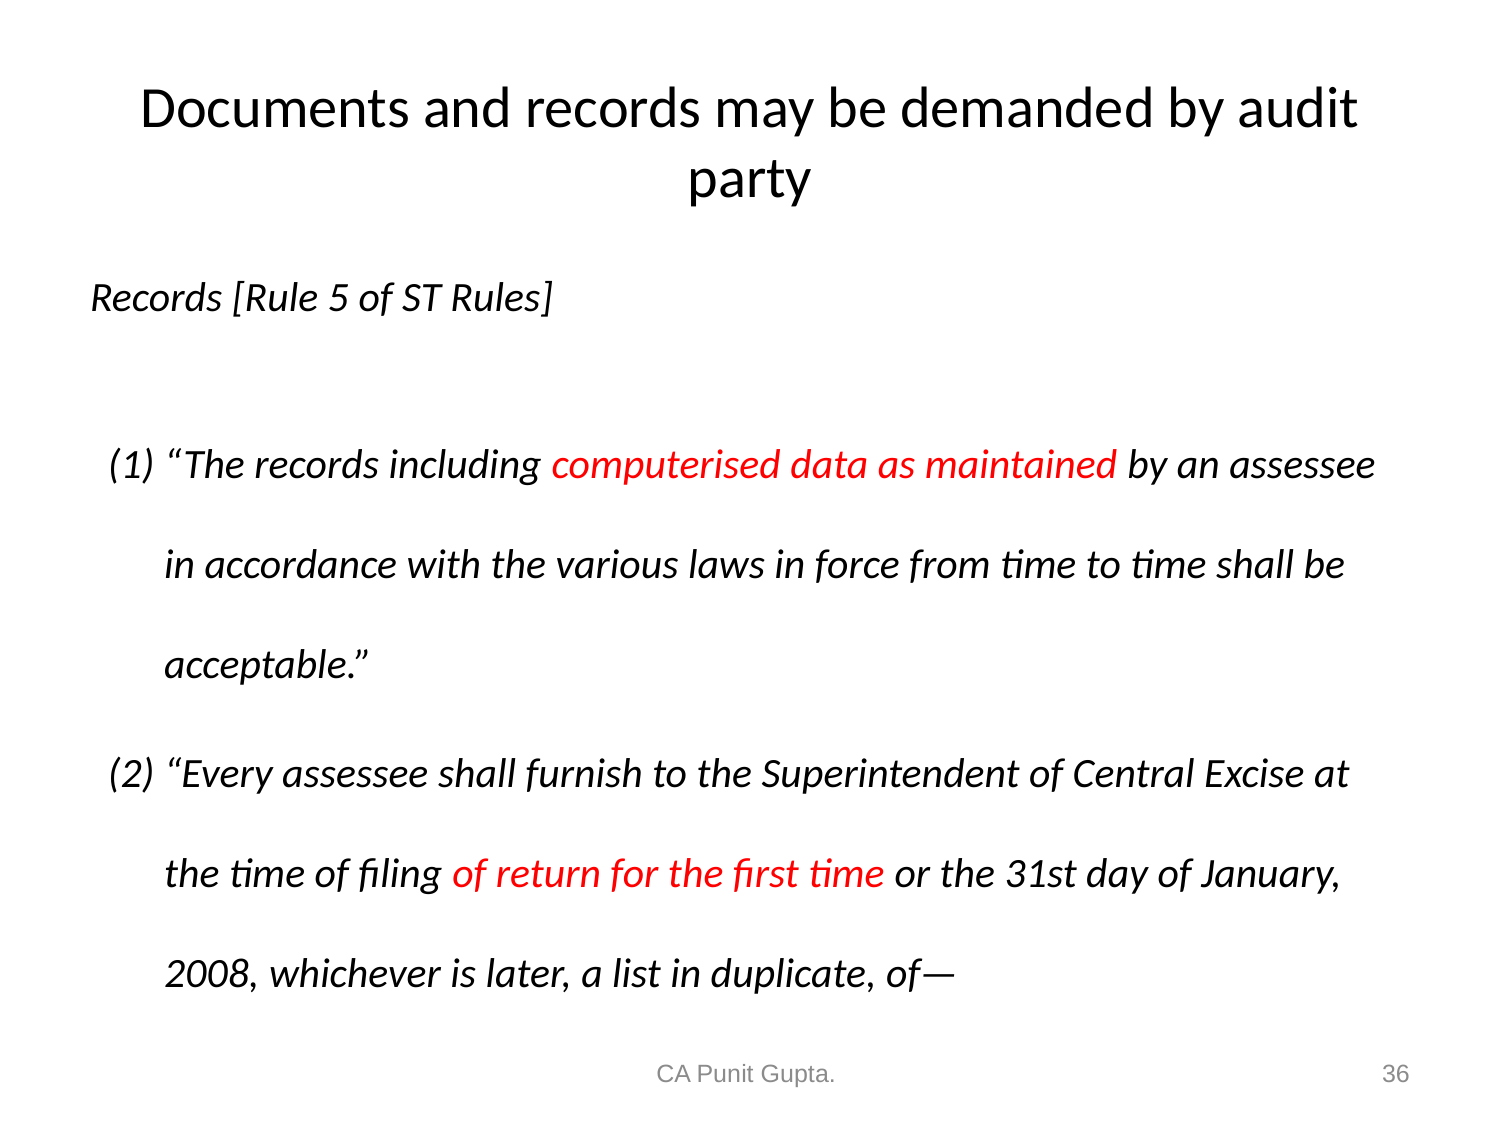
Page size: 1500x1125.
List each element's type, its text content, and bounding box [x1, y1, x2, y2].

title Documents and records may be demanded by audit party [75, 45, 1425, 233]
list Records [Rule 5 of ST Rules] (1) “The records including computerised data as maintained by an assessee in accordance with the various laws in force from time to time shall be acceptable.” (2) “Every assessee shall furnish to the Superintendent of Central Excise at the time of filing of return for the first time or the 31st day of January, 2008, whichever is later, a list in duplicate, of— [75, 262, 1425, 1005]
slide_number 36 [1074, 1042, 1425, 1103]
footer CA Punit Gupta. [512, 1042, 988, 1103]
